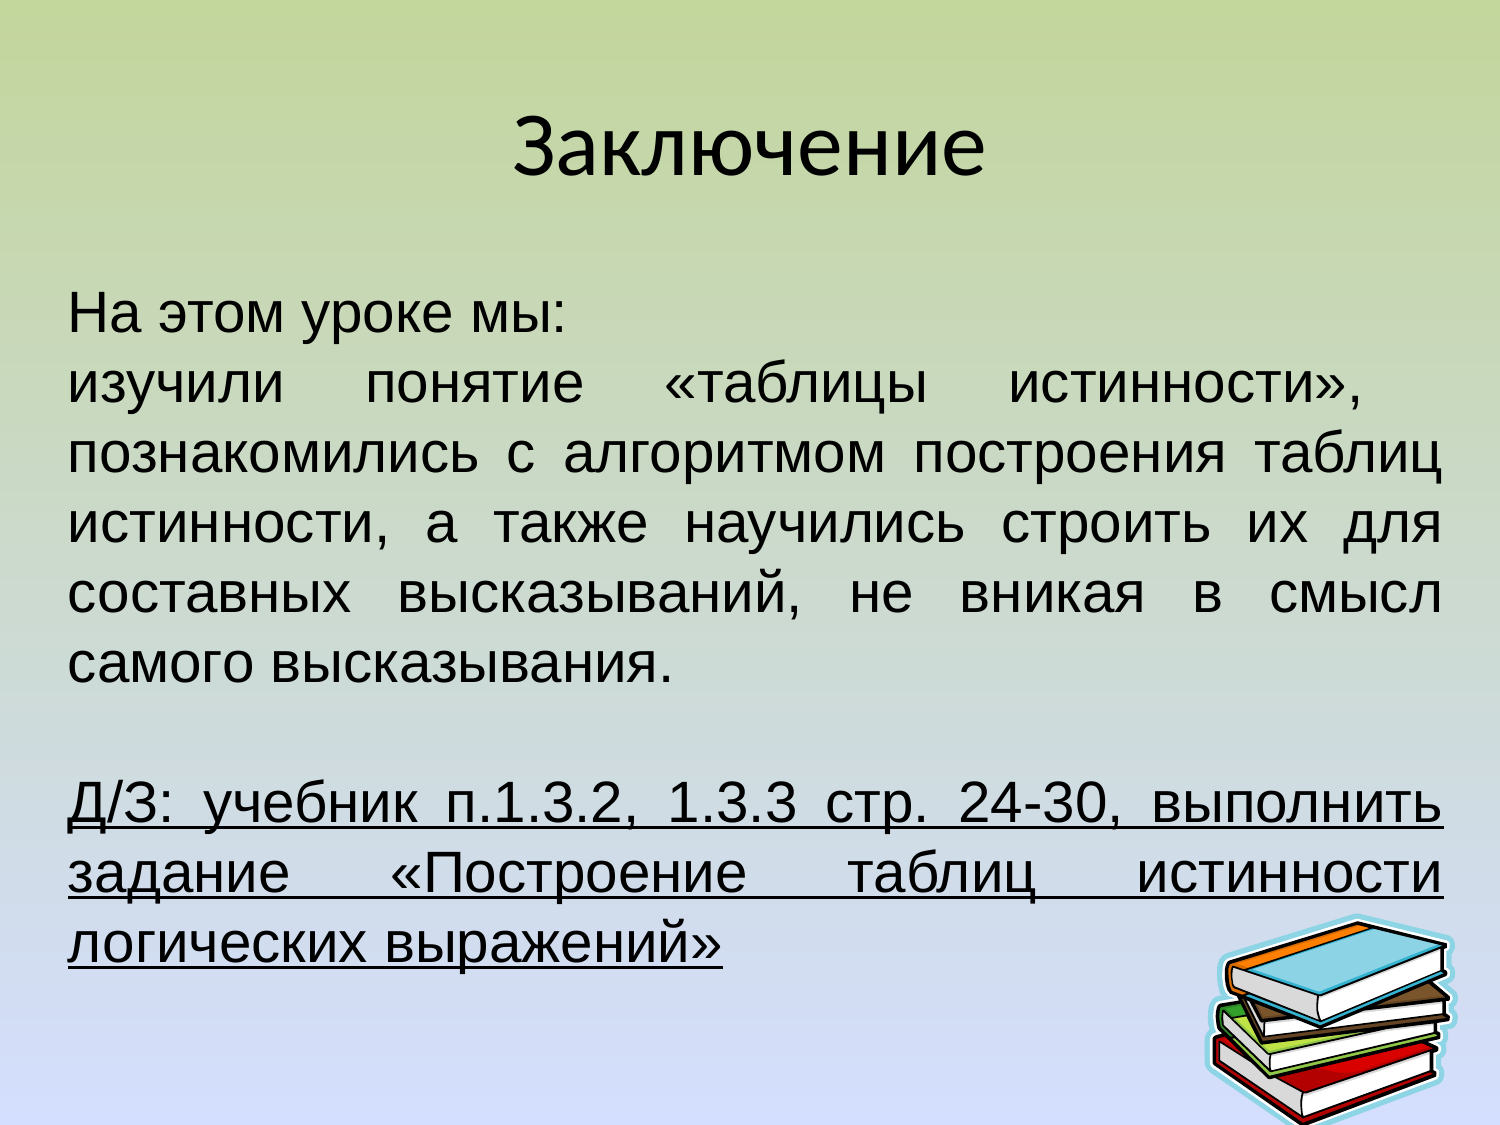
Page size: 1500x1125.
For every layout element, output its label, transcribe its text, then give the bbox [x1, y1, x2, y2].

title Заключение [75, 45, 1425, 233]
text_box На этом уроке мы: изучили понятие «таблицы истинности», познакомились с алгоритмом построения таблиц истинности, а также научились строить их для составных высказываний, не вникая в смысл самого высказывания. Д/З: учебник п.1.3.2, 1.3.3 стр. 24-30, выполнить задание «Построение таблиц истинности логических выражений» [53, 267, 1459, 982]
picture [1203, 912, 1459, 1125]
